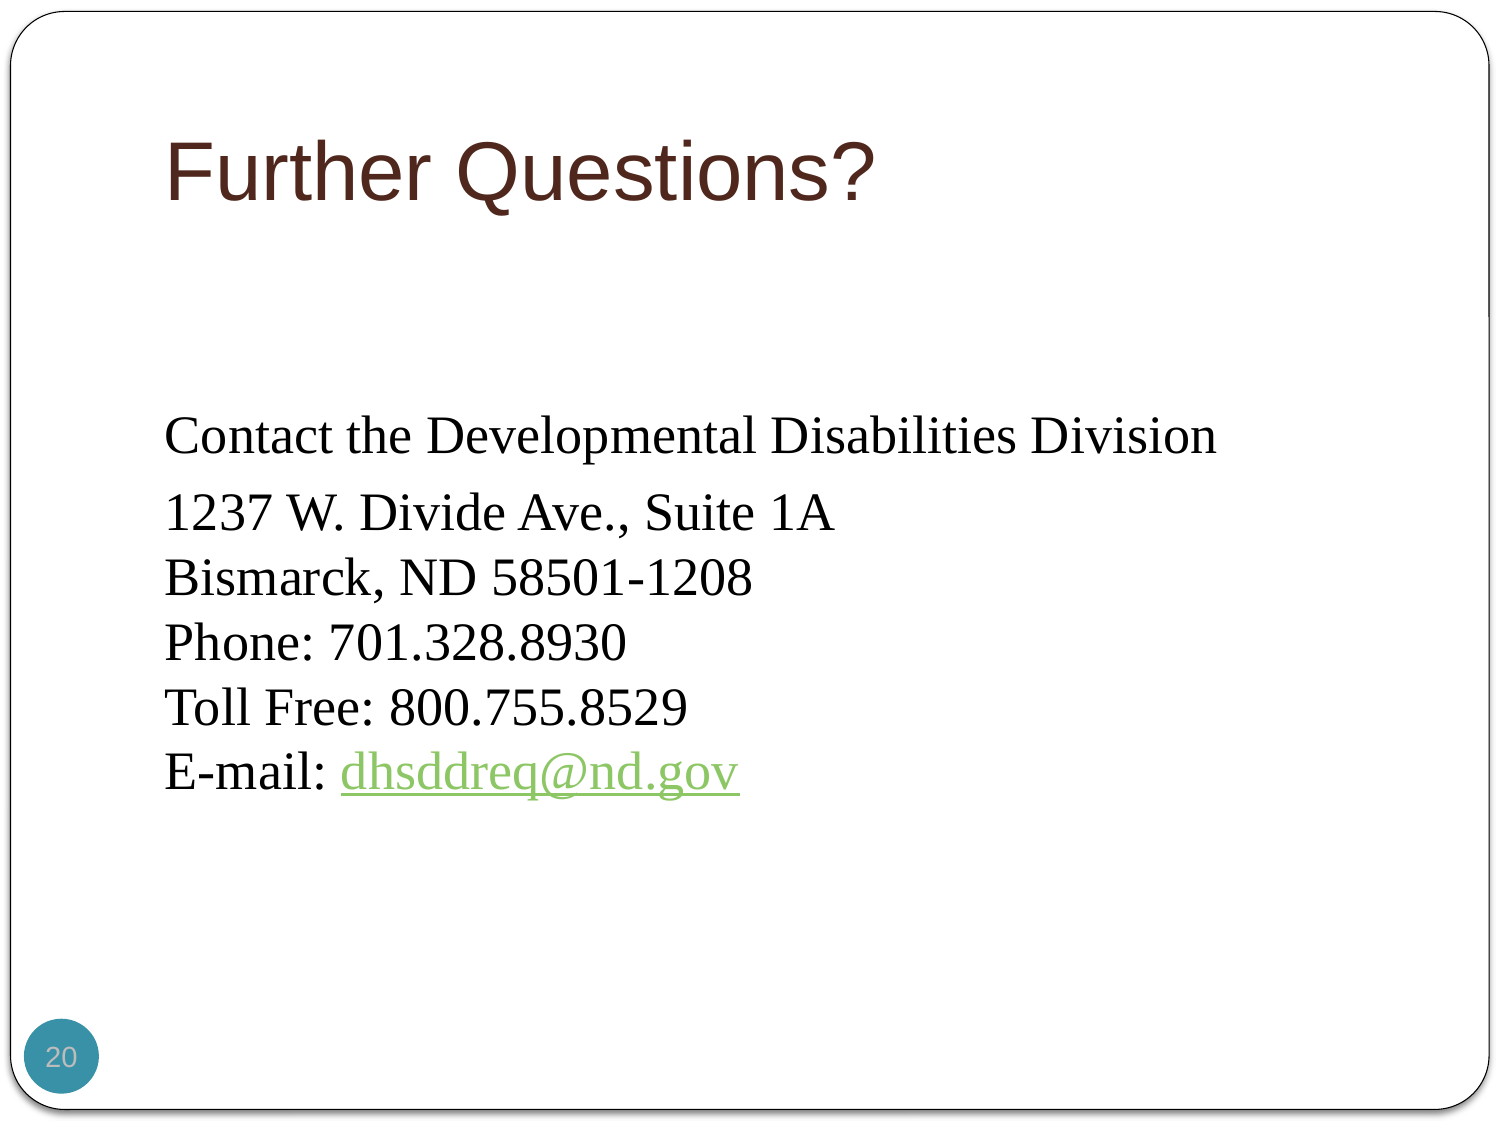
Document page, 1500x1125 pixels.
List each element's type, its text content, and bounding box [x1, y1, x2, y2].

title Further Questions? [150, 45, 1425, 233]
slide_number 20 [23, 1018, 99, 1094]
list Contact the Developmental Disabilities Division 1237 W. Divide Ave., Suite 1A Bismarck, ND 58501-1208 Phone: 701.328.8930 Toll Free: 800.755.8529 E-mail: dhsddreq@nd.gov [150, 237, 1425, 988]
